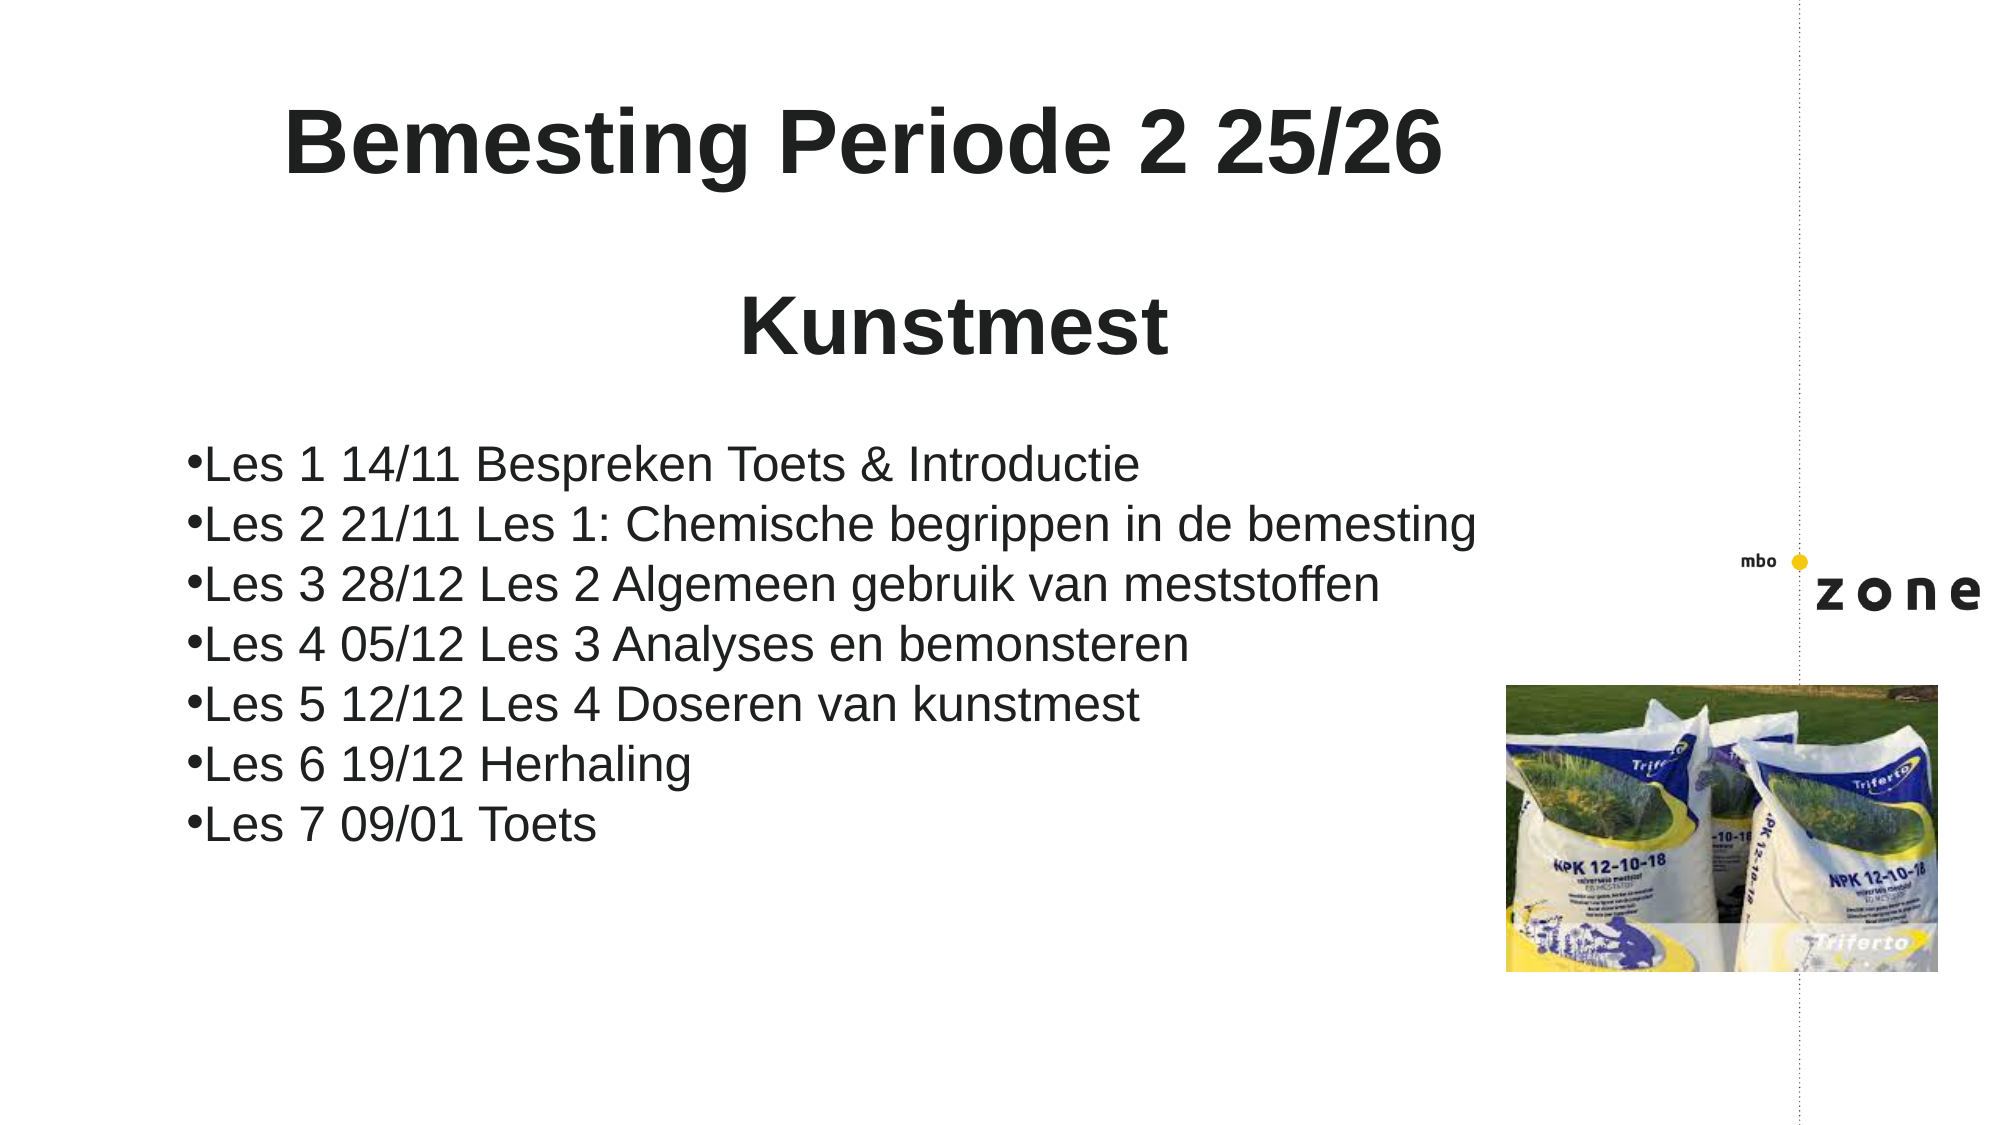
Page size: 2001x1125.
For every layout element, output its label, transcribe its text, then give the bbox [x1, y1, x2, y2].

picture [1506, 0, 2001, 1125]
title Bemesting Periode 2 25/26 [124, 94, 1607, 272]
list Kunstmest Les 1 14/11 Bespreken Toets & Introductie Les 2 21/11 Les 1: Chemische begrippen in de bemesting Les 3 28/12 Les 2 Algemeen gebruik van meststoffen Les 4 05/12 Les 3 Analyses en bemonsteren Les 5 12/12 Les 4 Doseren van kunstmest Les 6 19/12 Herhaling Les 7 09/01 Toets [186, 271, 1722, 986]
